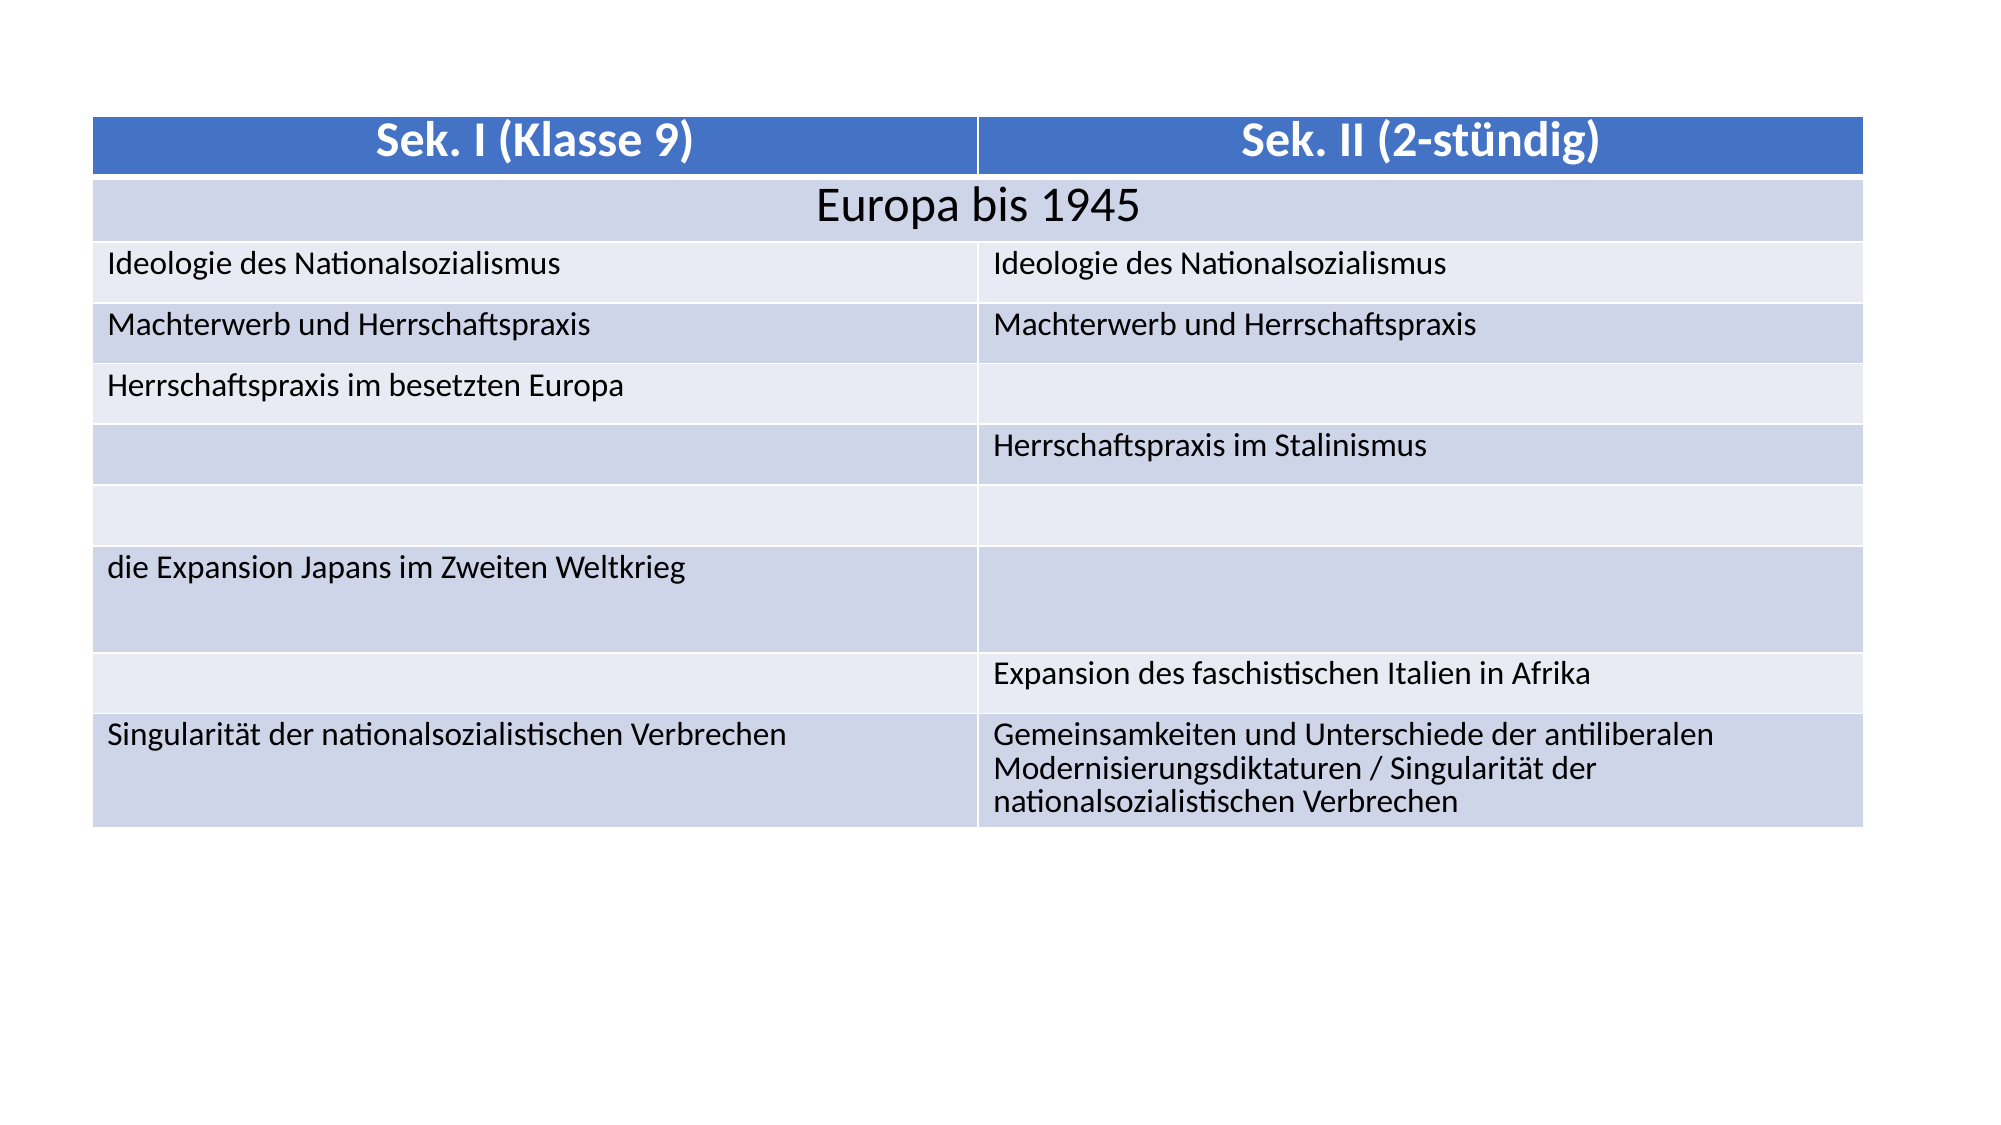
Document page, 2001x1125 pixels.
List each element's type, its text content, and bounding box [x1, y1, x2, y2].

table_header Sek. I (Klasse 9) [93, 117, 977, 174]
table_cell Herrschaftspraxis im Stalinismus [979, 425, 1863, 484]
table_cell Expansion des faschistischen Italien in Afrika [979, 654, 1863, 713]
table_cell [979, 547, 1863, 652]
table_cell [93, 654, 977, 713]
table_cell Machterwerb und Herrschaftspraxis [979, 304, 1863, 363]
table_cell Ideologie des Nationalsozialismus [979, 243, 1863, 302]
table_cell [979, 486, 1863, 545]
table_cell die Expansion Japans im Zweiten Weltkrieg [93, 547, 977, 652]
table_cell Ideologie des Nationalsozialismus [93, 243, 977, 302]
table_cell Europa bis 1945 [93, 180, 1863, 241]
table_cell Singularität der nationalsozialistischen Verbrechen [93, 714, 977, 827]
table_cell [93, 425, 977, 484]
table_cell Herrschaftspraxis im besetzten Europa [93, 364, 977, 423]
table_header Sek. II (2-stündig) [979, 117, 1863, 174]
table_cell [93, 486, 977, 545]
table_cell [979, 364, 1863, 423]
table_cell Gemeinsamkeiten und Unterschiede der antiliberalen Modernisierungsdiktaturen / Singularität der nationalsozialistischen Verbrechen [979, 714, 1863, 827]
table_cell Machterwerb und Herrschaftspraxis [93, 304, 977, 363]
